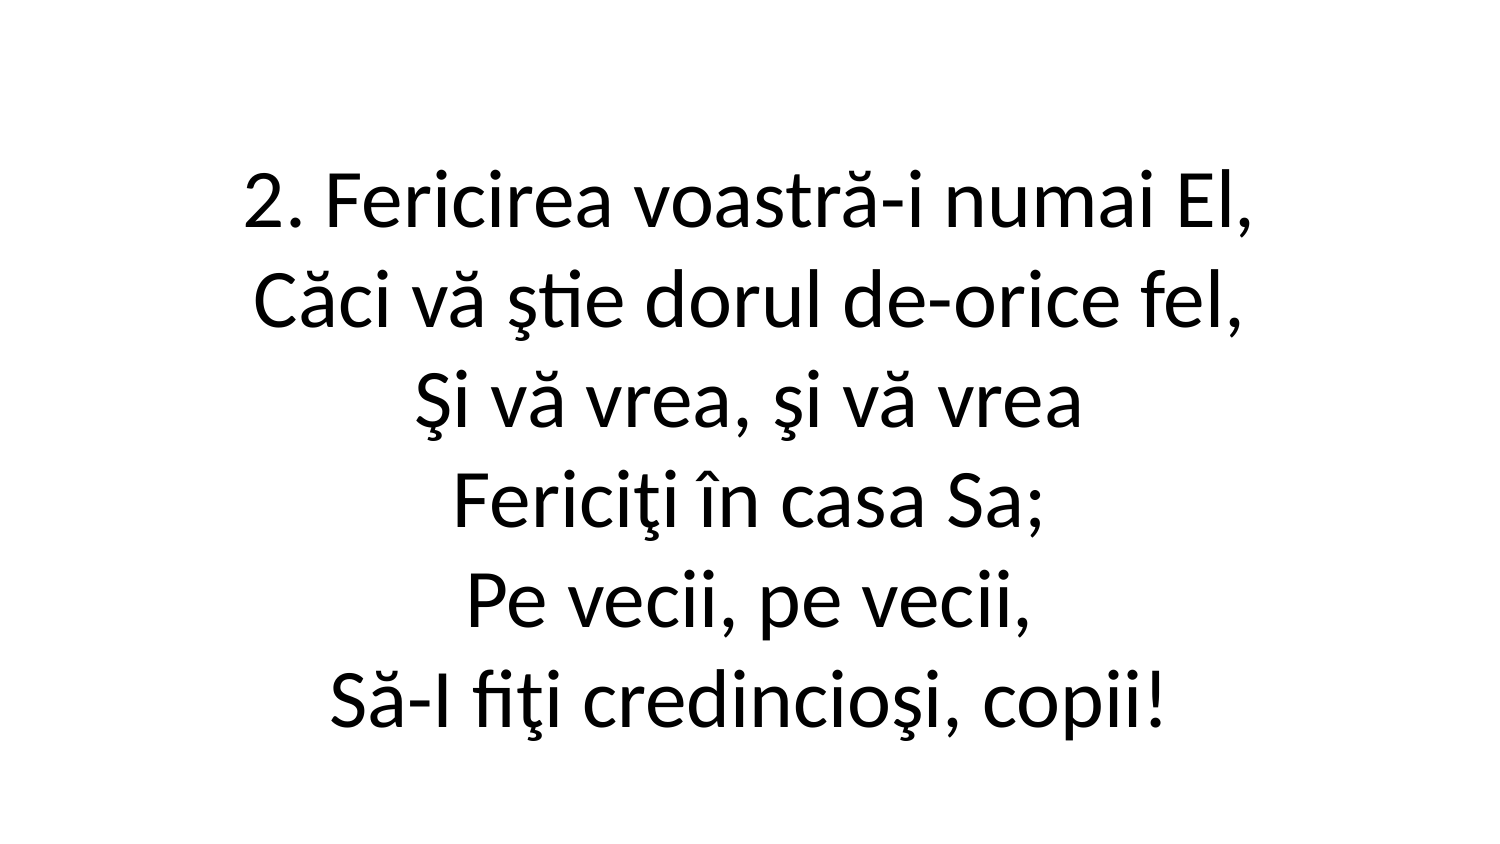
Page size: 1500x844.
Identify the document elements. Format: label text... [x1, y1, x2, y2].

text_box 2. Fericirea voastră-i numai El, Căci vă ştie dorul de-orice fel, Şi vă vrea, şi vă vrea Fericiţi în casa Sa; Pe vecii, pe vecii, Să-I fiţi credincioşi, copii! [227, 92, 1272, 752]
